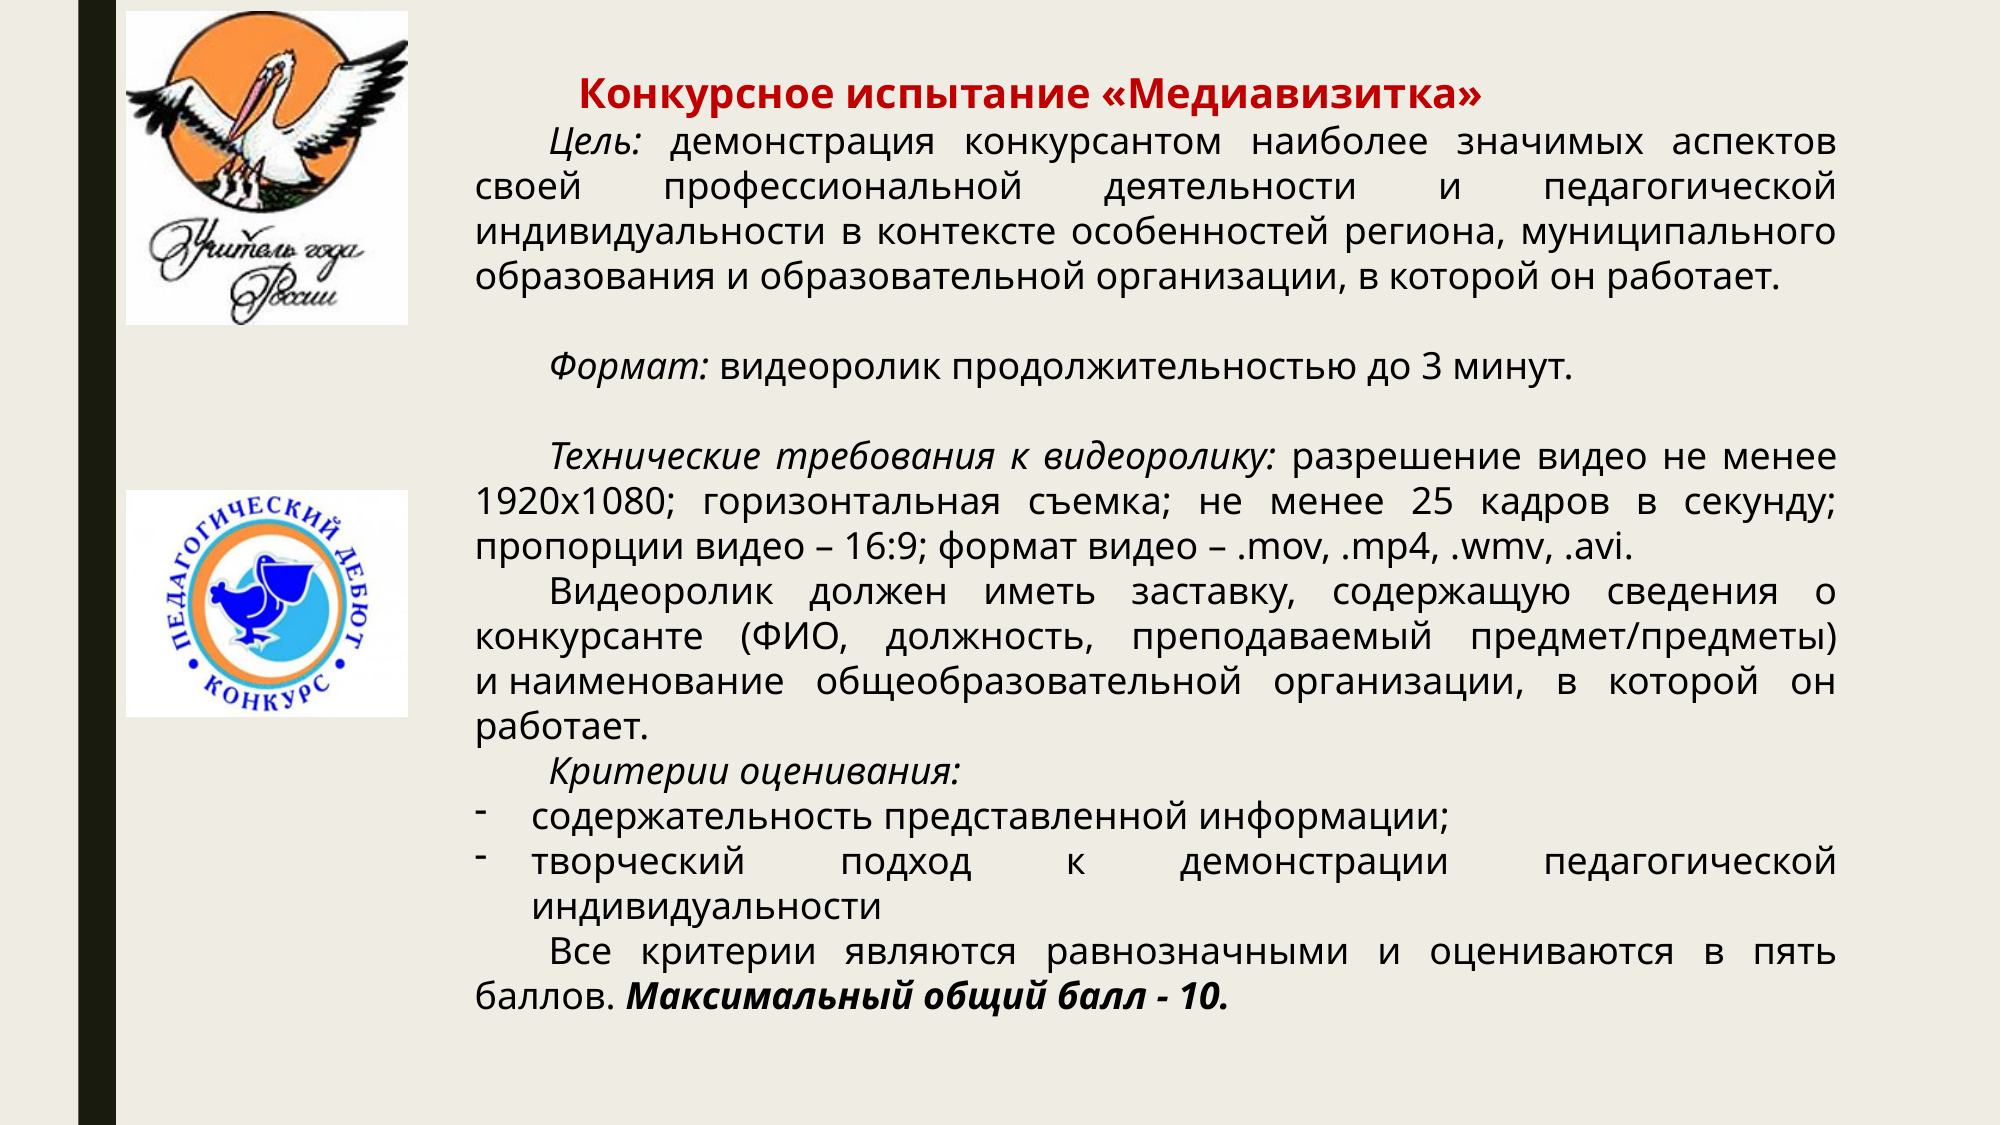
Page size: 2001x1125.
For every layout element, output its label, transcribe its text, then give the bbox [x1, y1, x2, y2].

picture [126, 490, 408, 718]
picture [126, 11, 408, 325]
text_box Конкурсное испытание «Медиавизитка» Цель: демонстрация конкурсантом наиболее значимых аспектов своей профессиональной деятельности и педагогической индивидуальности в контексте особенностей региона, муниципального образования и образовательной организации, в которой он работает. Формат: видеоролик продолжительностью до 3 минут. Технические требования к видеоролику: разрешение видео не менее 1920х1080; горизонтальная съемка; не менее 25 кадров в секунду; пропорции видео – 16:9; формат видео – .mov, .mp4, .wmv, .avi. Видеоролик должен иметь заставку, содержащую сведения о конкурсанте (ФИО, должность, преподаваемый предмет/предметы) и наименование общеобразовательной организации, в которой он работает. Критерии оценивания: содержательность представленной информации; творческий подход к демонстрации педагогической индивидуальности Все критерии являются равнозначными и оцениваются в пять баллов. Максимальный общий балл - 10. [459, 9, 1853, 1025]
